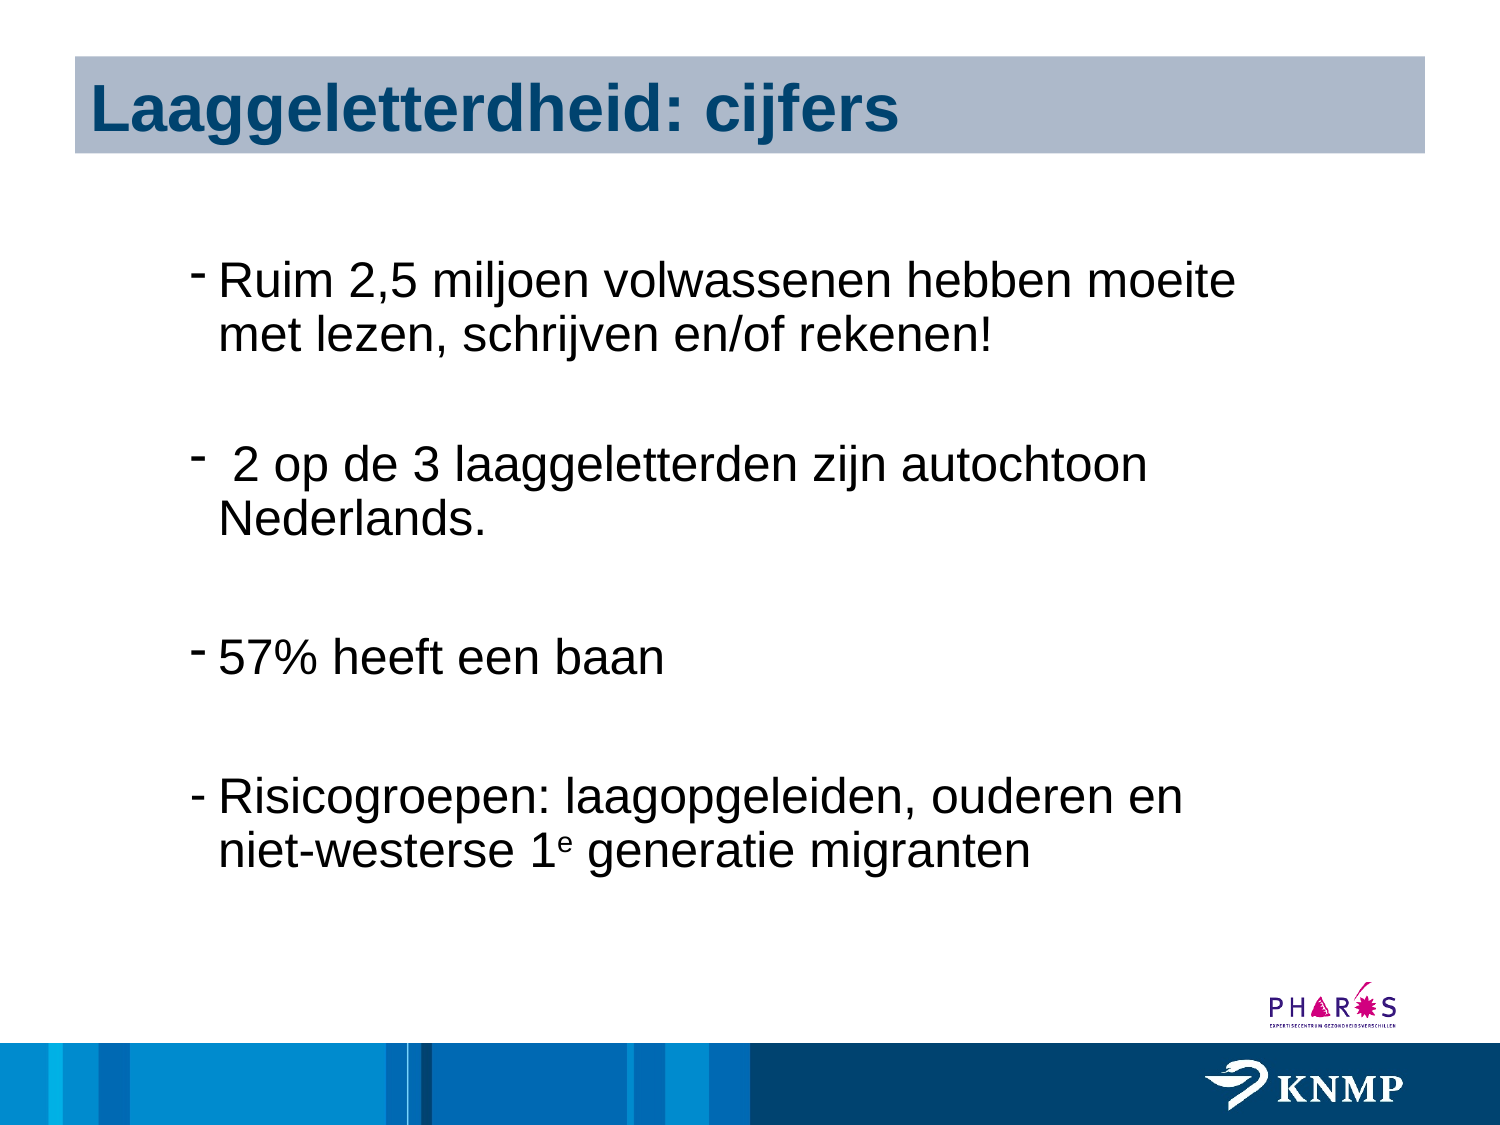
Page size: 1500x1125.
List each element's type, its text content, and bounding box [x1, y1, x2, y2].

picture [710, 1043, 1500, 1125]
list Ruim 2,5 miljoen volwassenen hebben moeite met lezen, schrijven en/of rekenen! 2 op de 3 laaggeletterden zijn autochtoon Nederlands. 57% heeft een baan Risicogroepen: laagopgeleiden, ouderen en niet-westerse 1e generatie migranten [174, 246, 1292, 929]
title Laaggeletterdheid: cijfers [75, 56, 1425, 154]
picture [1269, 982, 1425, 1033]
picture [635, 1043, 665, 1125]
picture [99, 1043, 129, 1125]
picture [386, 1043, 626, 1125]
